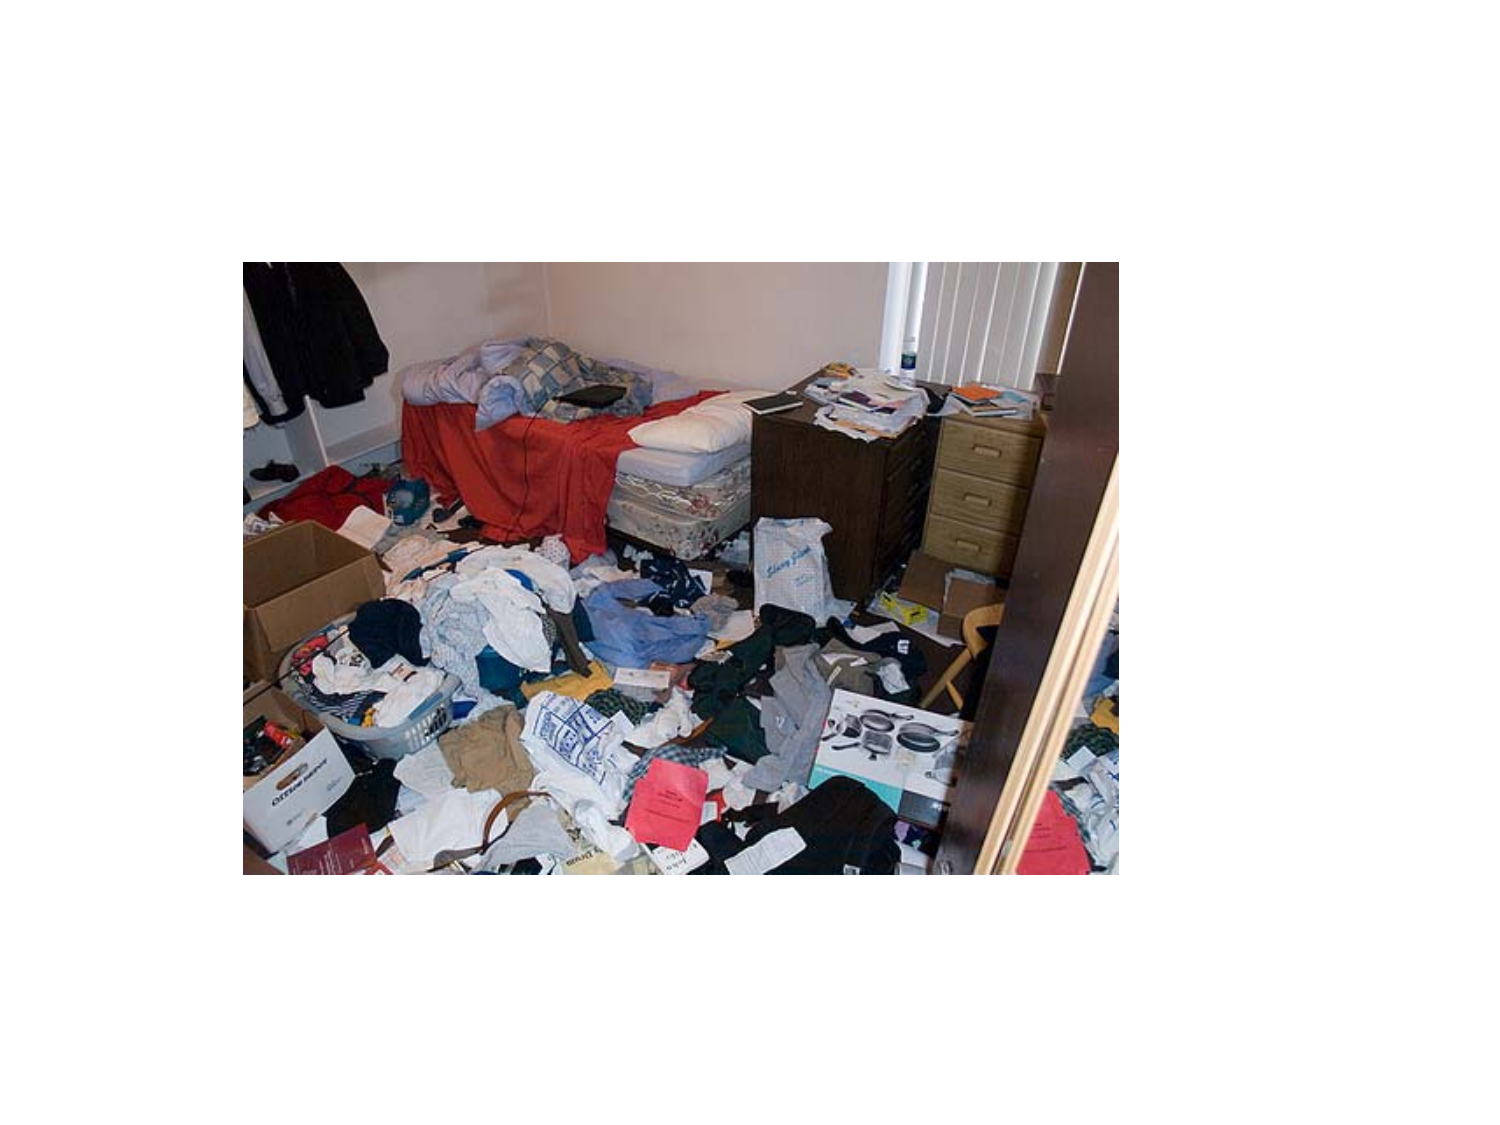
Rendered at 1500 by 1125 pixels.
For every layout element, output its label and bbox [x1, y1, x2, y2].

picture [243, 262, 1120, 876]
